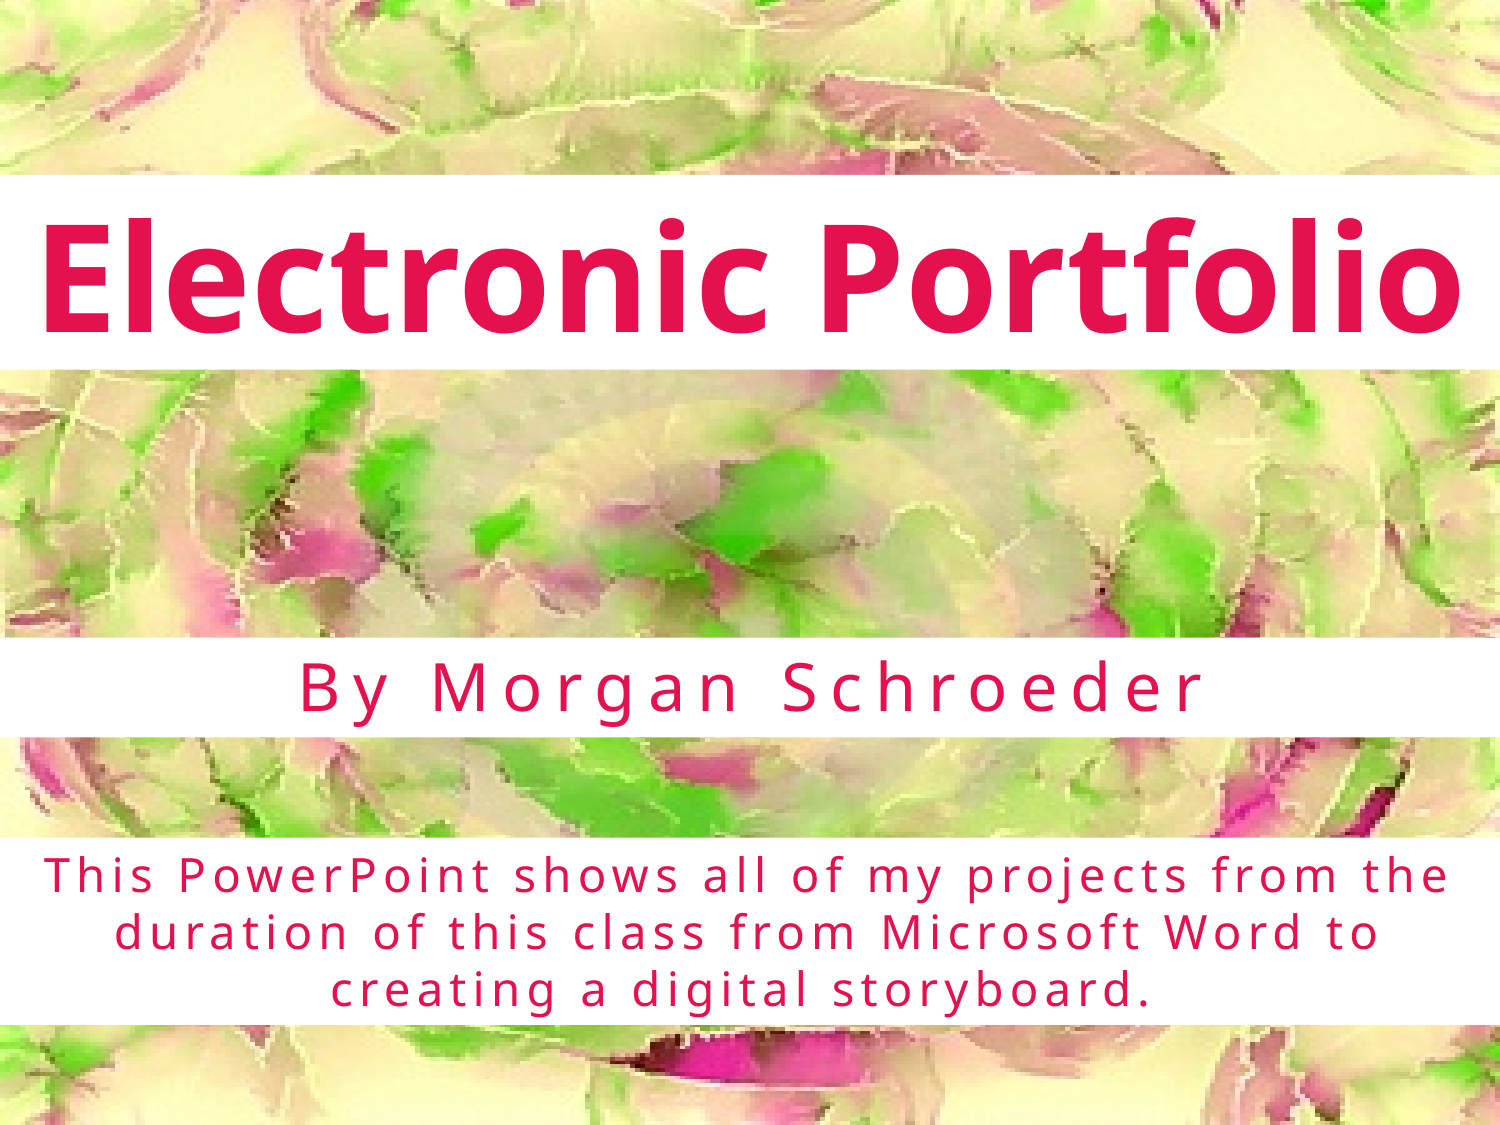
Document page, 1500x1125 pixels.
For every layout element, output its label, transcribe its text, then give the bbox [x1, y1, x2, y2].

picture [0, 1025, 1500, 1125]
picture [0, 0, 1500, 174]
subtitle By Morgan Schroeder [0, 637, 1500, 738]
text_box This PowerPoint shows all of my projects from the duration of this class from Microsoft Word to creating a digital storyboard. [0, 837, 1500, 1025]
picture [0, 738, 1500, 837]
text_box Electronic Portfolio [0, 174, 1500, 370]
picture [0, 370, 1500, 637]
